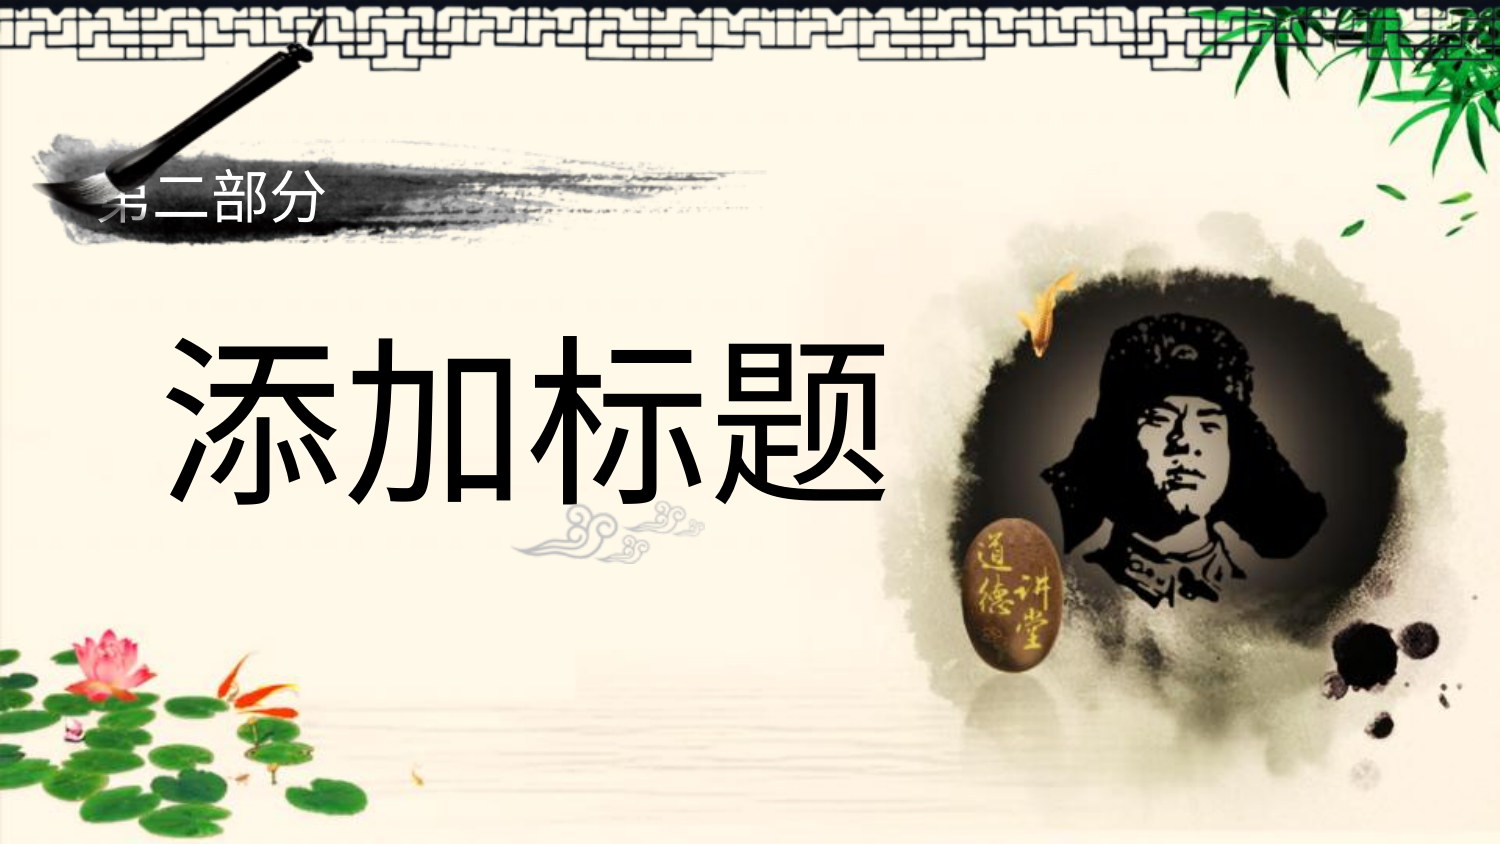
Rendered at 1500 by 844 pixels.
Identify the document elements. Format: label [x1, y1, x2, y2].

text_box [23, 113, 783, 267]
picture [0, 0, 1500, 844]
